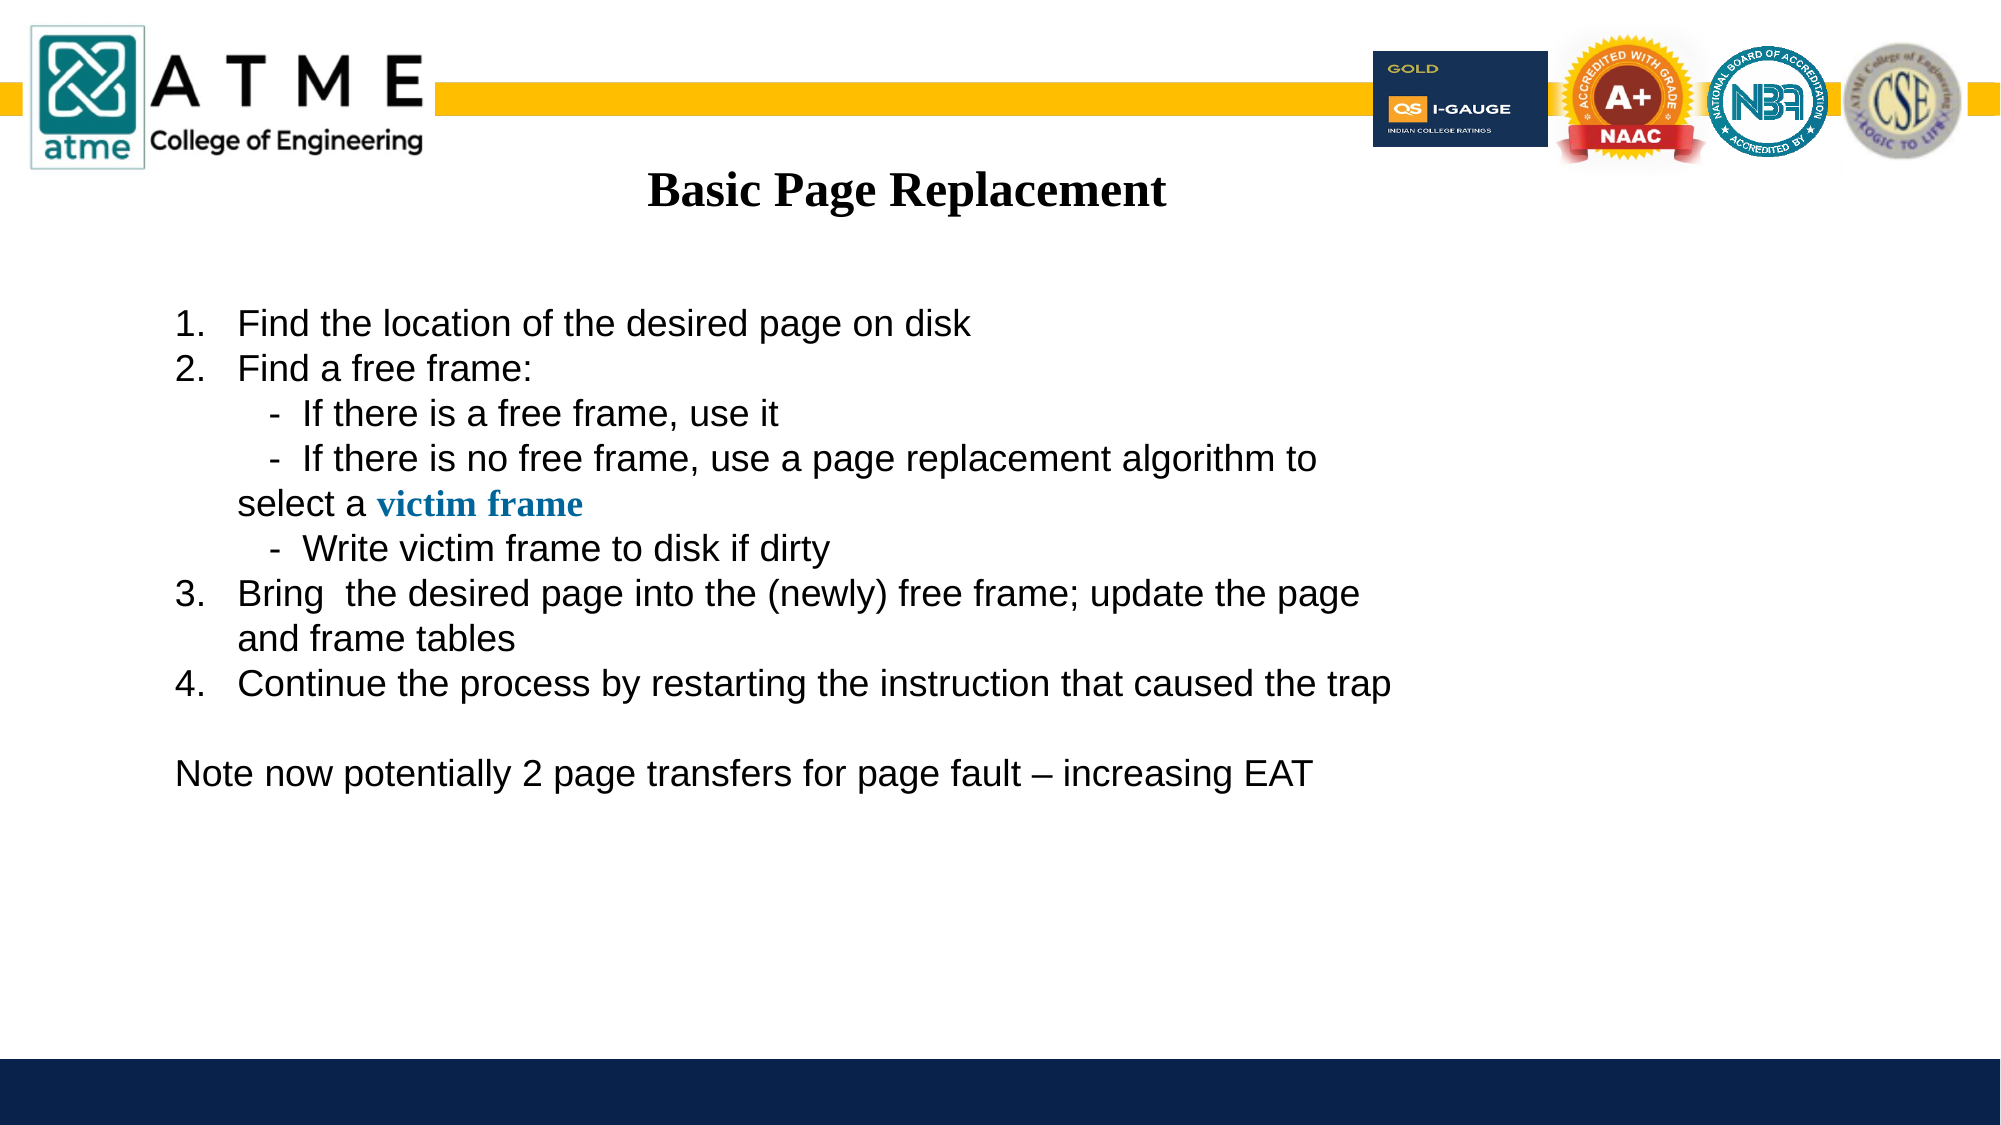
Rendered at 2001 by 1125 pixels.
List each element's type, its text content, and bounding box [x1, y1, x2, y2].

picture [1373, 20, 1828, 148]
picture [1840, 26, 1968, 176]
picture [0, 1059, 2001, 1125]
list Find the location of the desired page on disk Find a free frame: - If there is a free frame, use it - If there is no free frame, use a page replacement algorithm to select a victim frame - Write victim frame to disk if dirty Bring the desired page into the (newly) free frame; update the page and frame tables Continue the process by restarting the instruction that caused the trap Note now potentially 2 page transfers for page fault – increasing EAT [160, 291, 1409, 1023]
picture [22, 15, 435, 178]
title Basic Page Replacement [632, 148, 1881, 244]
